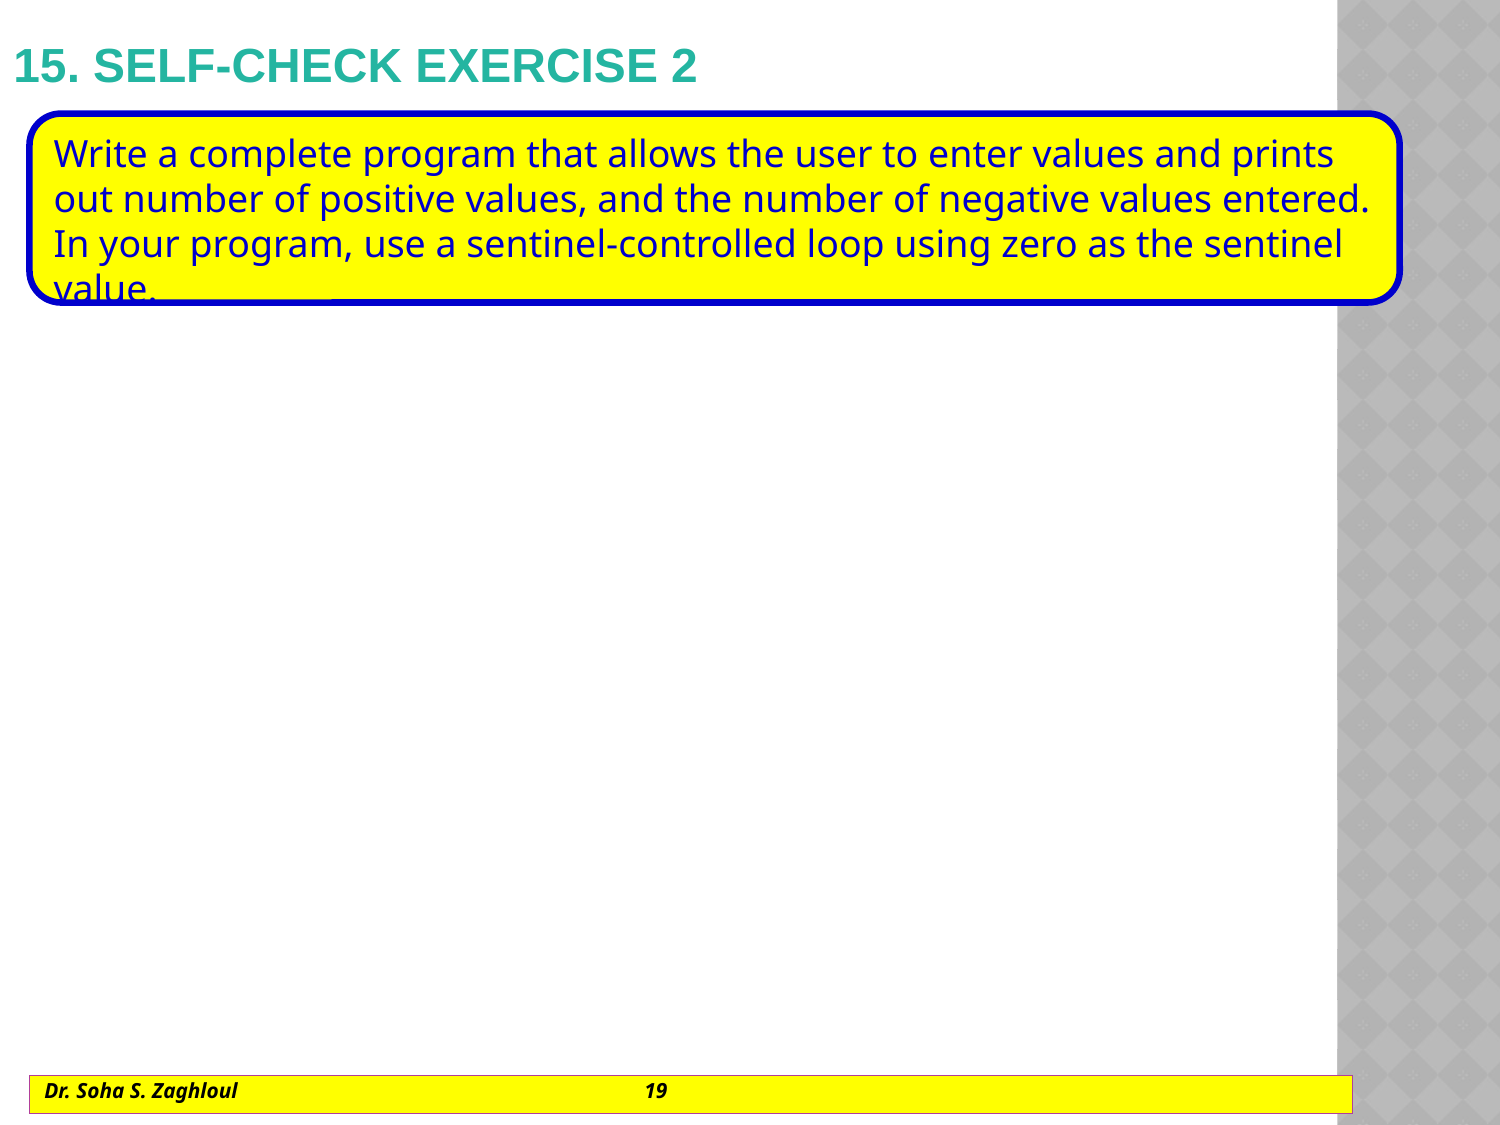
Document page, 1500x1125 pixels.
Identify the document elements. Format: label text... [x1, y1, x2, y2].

text_box Write a complete program that allows the user to enter values and prints out number of positive values, and the number of negative values entered. In your program, use a sentinel-controlled loop using zero as the sentinel value. [26, 110, 1404, 306]
text_box Dr. Soha S. Zaghloul 19 [29, 1075, 1353, 1114]
title 15. self-check exercise 2 [5, 19, 1341, 93]
